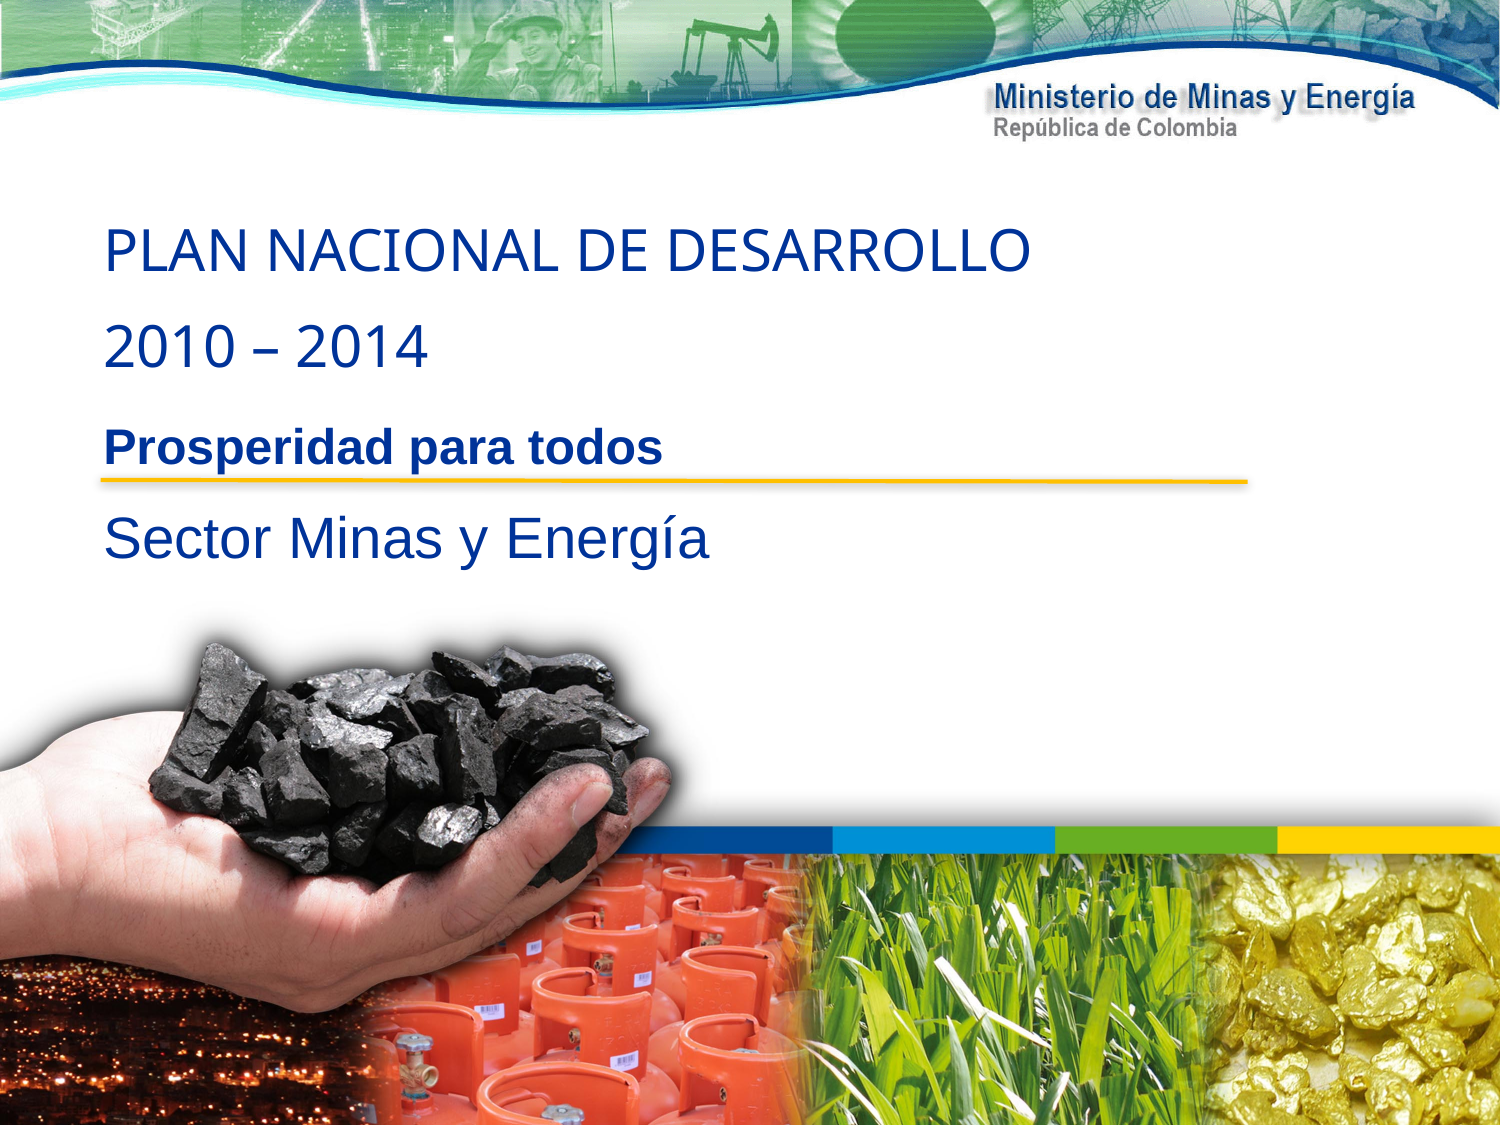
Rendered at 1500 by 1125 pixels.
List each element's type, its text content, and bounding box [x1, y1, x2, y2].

text_box PLAN NACIONAL DE DESARROLLO 2010 – 2014 Prosperidad para todos Sector Minas y Energía [88, 179, 1419, 599]
picture [0, 0, 1500, 1125]
